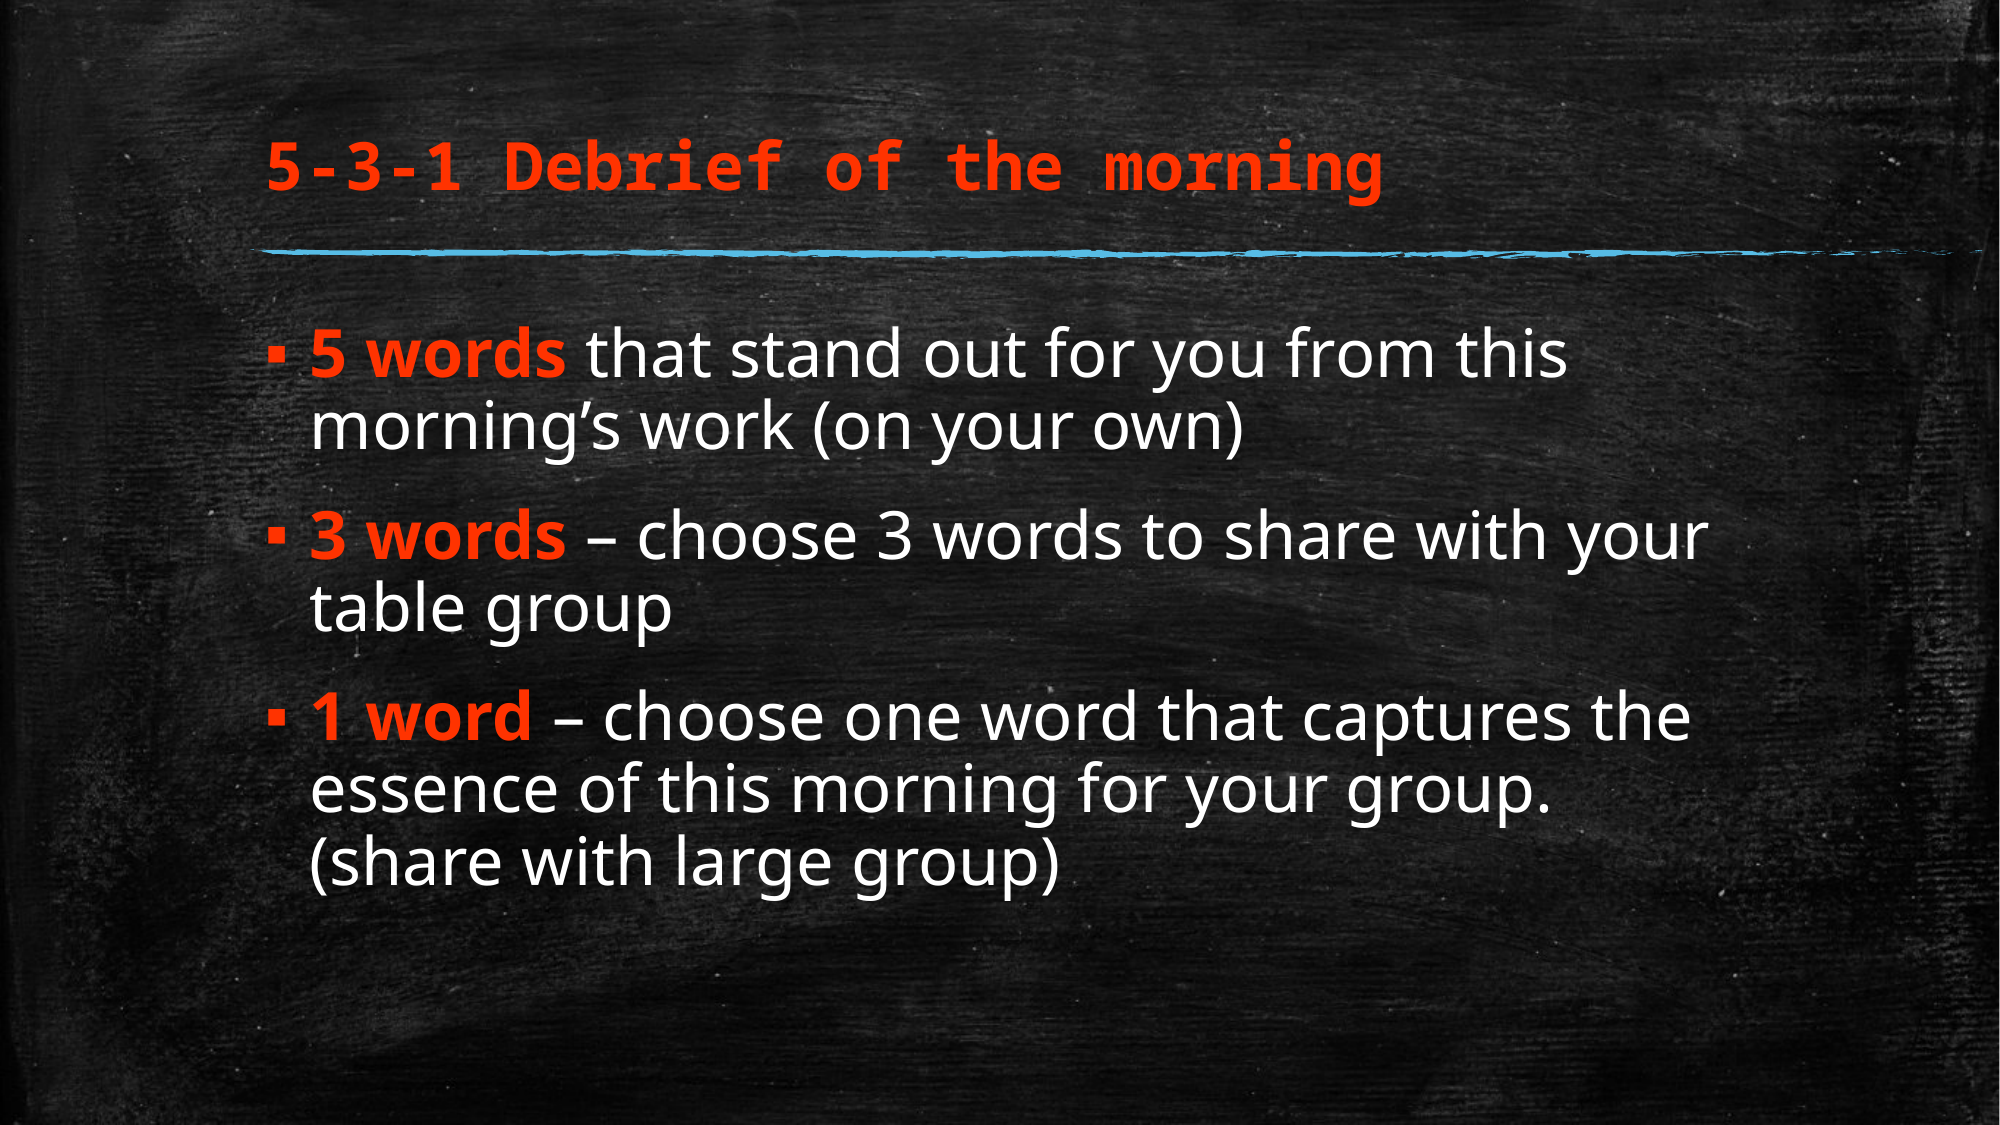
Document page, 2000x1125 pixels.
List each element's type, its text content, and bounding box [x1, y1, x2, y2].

title 5-3-1 Debrief of the morning [249, 45, 1750, 213]
list 5 words that stand out for you from this morning’s work (on your own) 3 words – choose 3 words to share with your table group 1 word – choose one word that captures the essence of this morning for your group. (share with large group) [249, 312, 1750, 1013]
